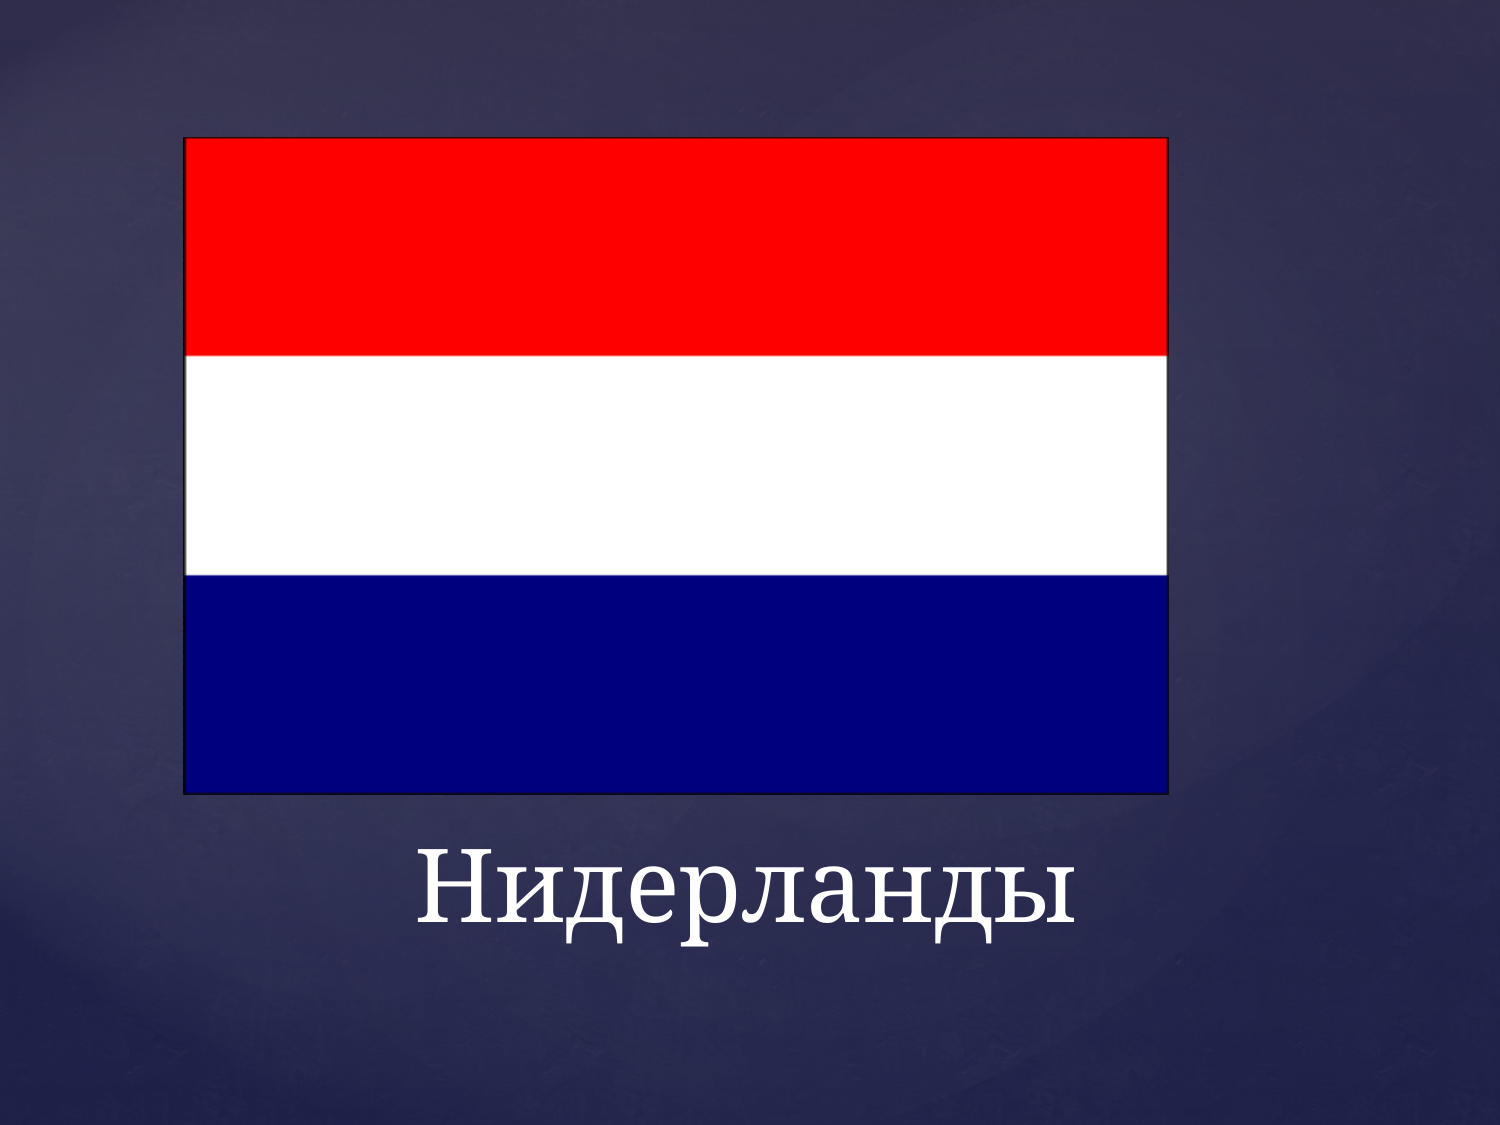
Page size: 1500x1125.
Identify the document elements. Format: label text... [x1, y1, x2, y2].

title Нидерланды [127, 800, 1365, 950]
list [182, 136, 1169, 795]
